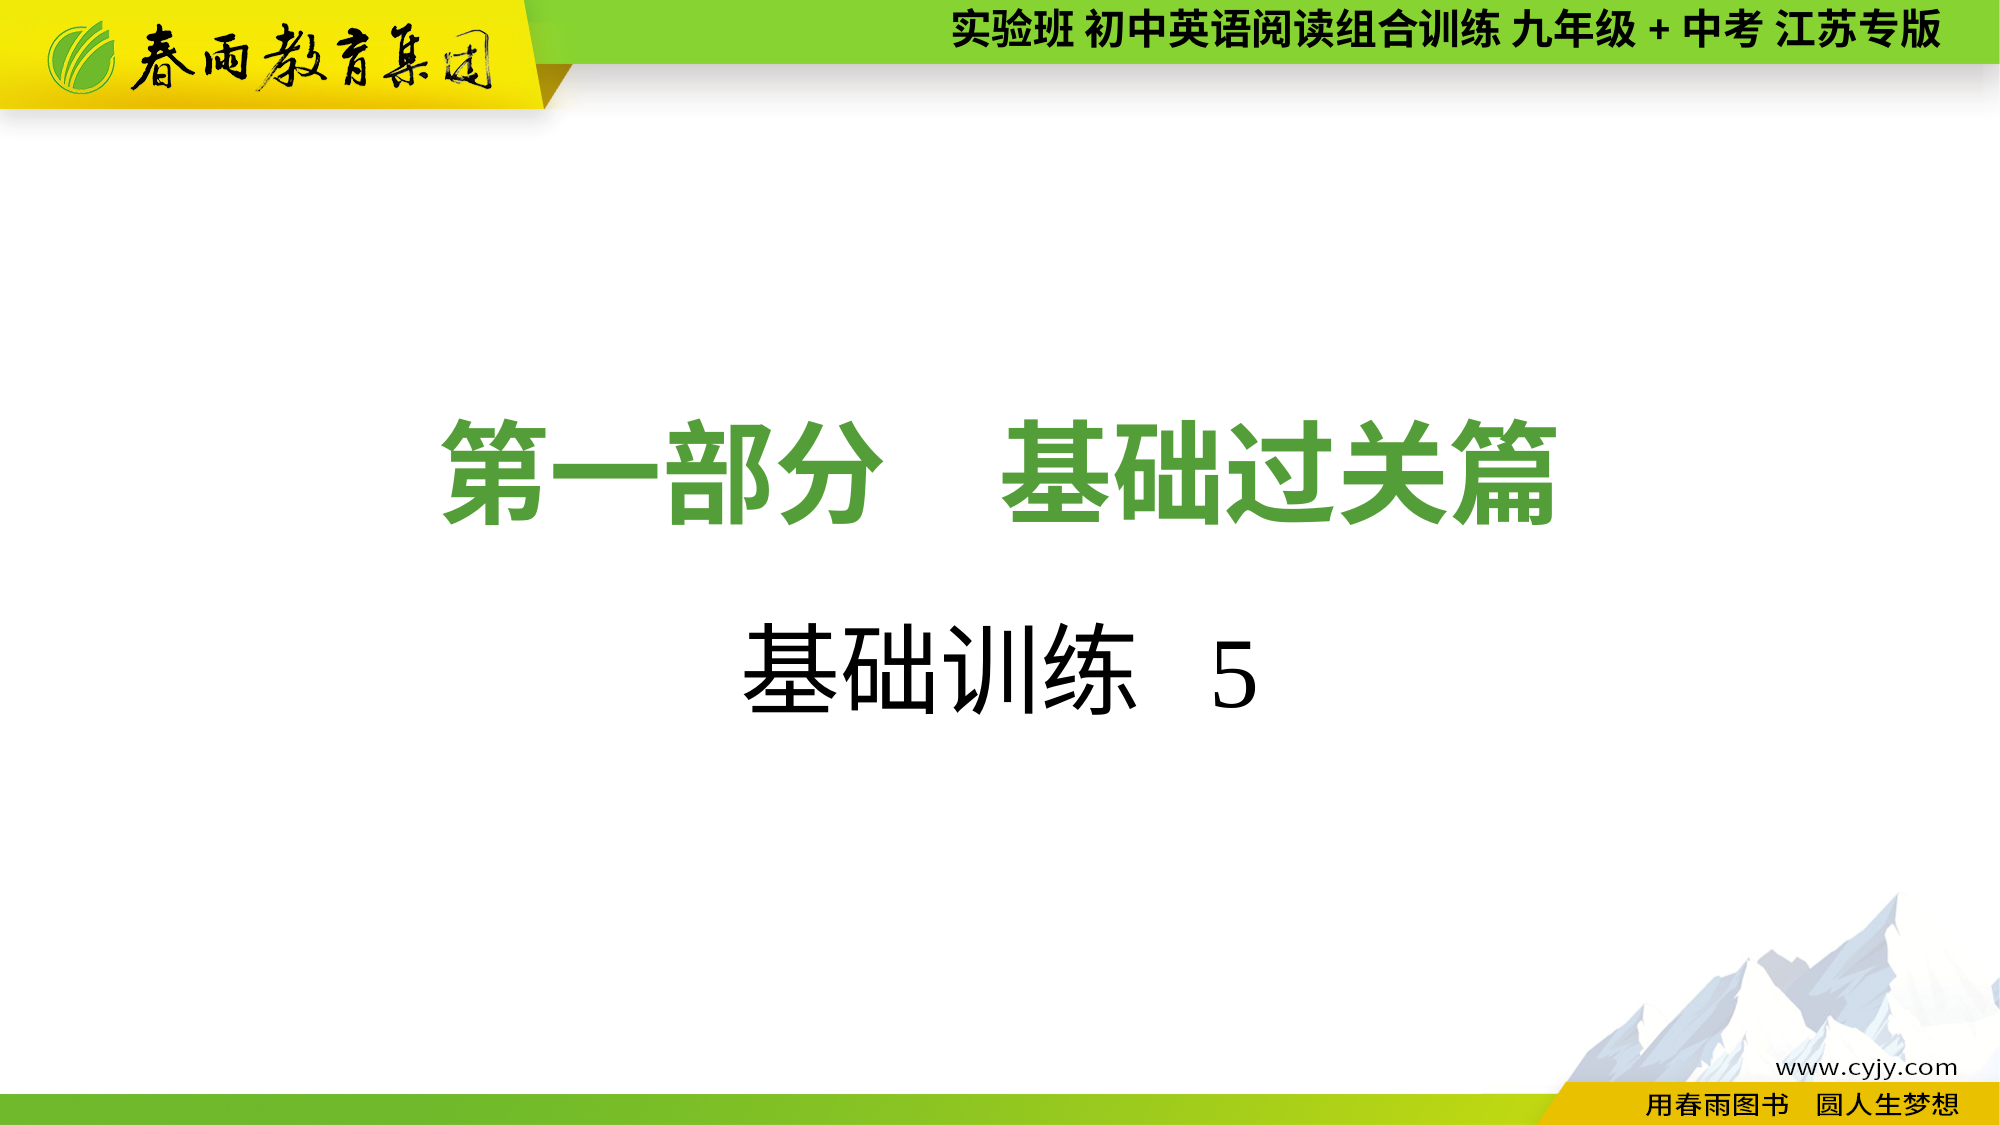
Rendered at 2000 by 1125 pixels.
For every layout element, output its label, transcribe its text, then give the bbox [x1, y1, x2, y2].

text_box 第一部分 基础过关篇 [54, 327, 1946, 540]
picture [0, 0, 2000, 1125]
text_box 基础训练 5 [54, 540, 1946, 736]
